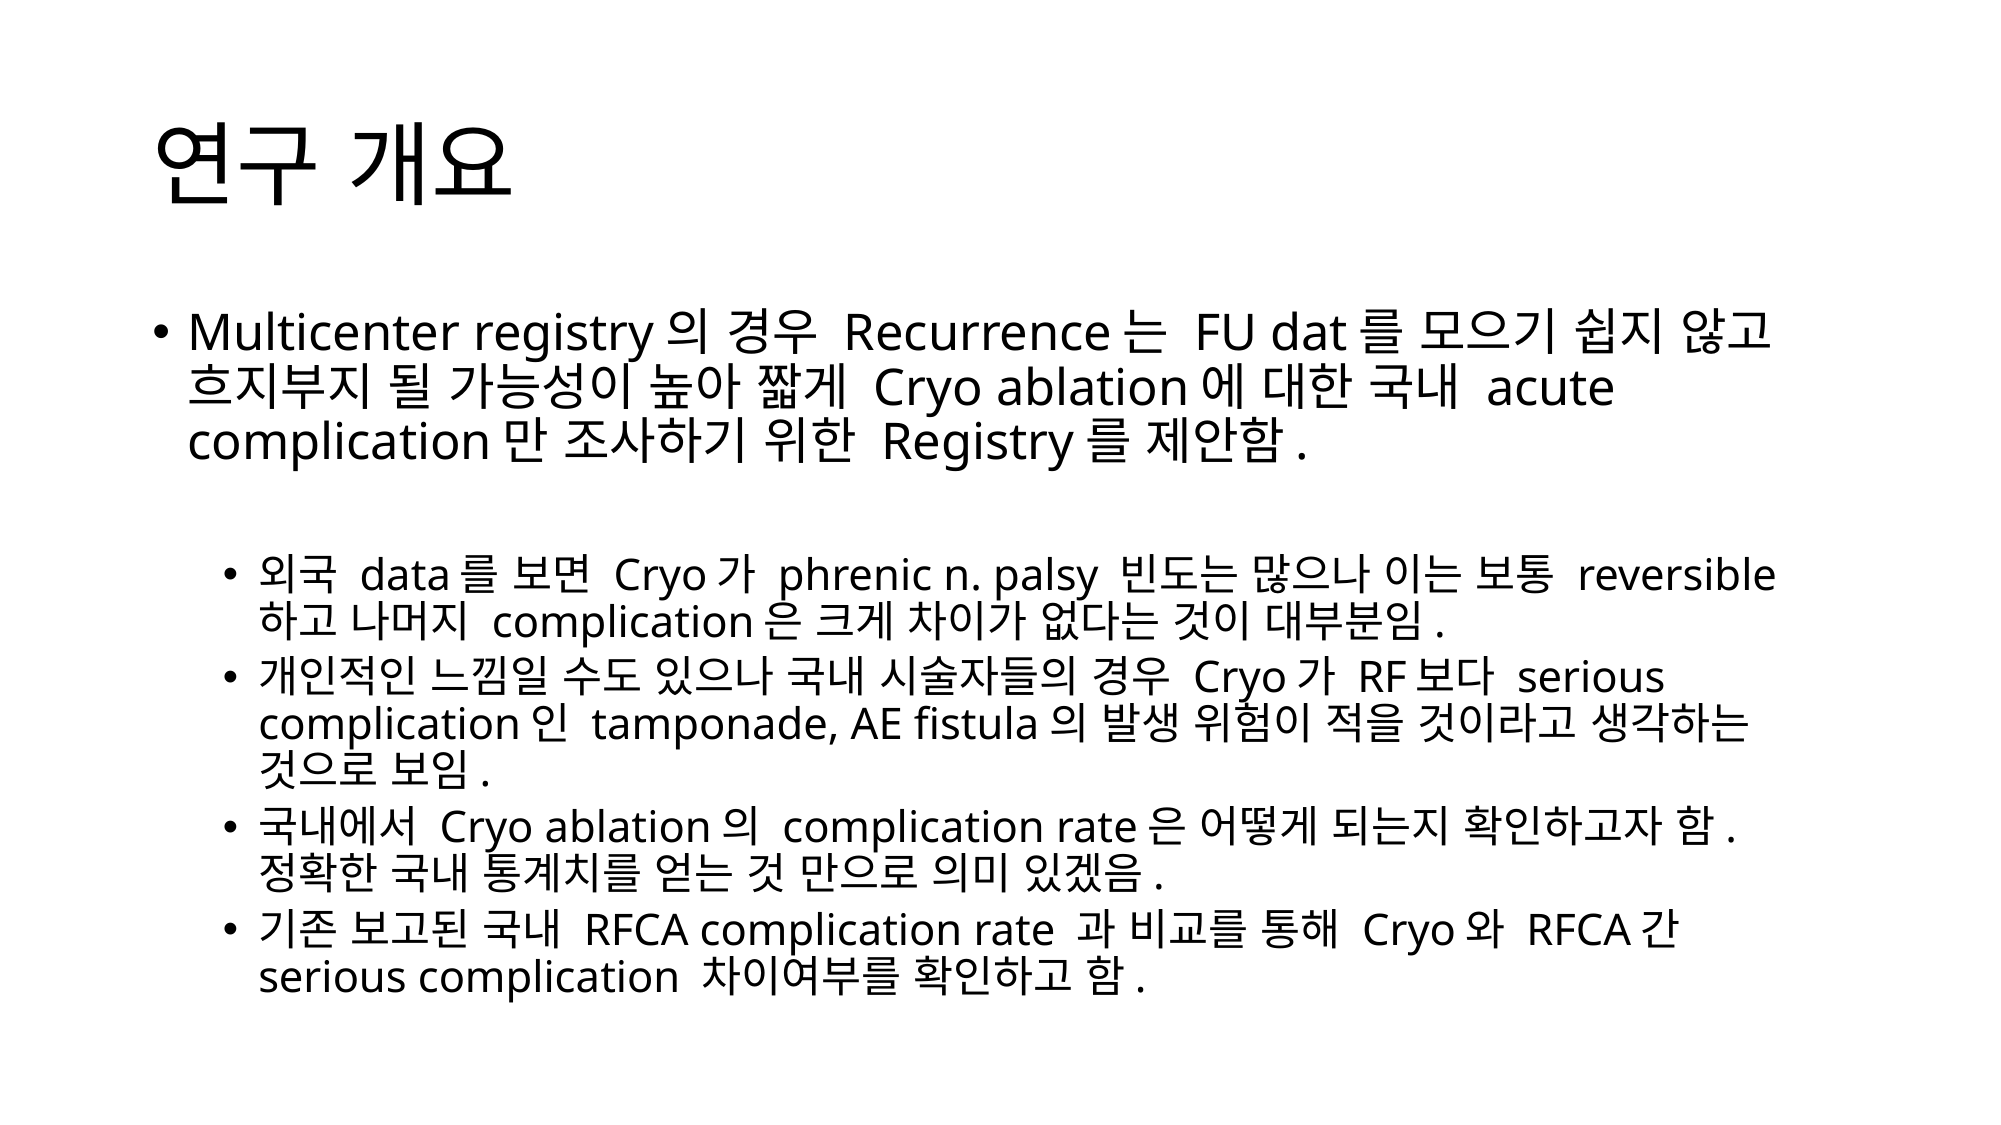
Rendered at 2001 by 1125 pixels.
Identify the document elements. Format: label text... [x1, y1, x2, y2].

title 연구 개요 [137, 59, 1863, 278]
list Multicenter registry의 경우 Recurrence는 FU dat를 모으기 쉽지 않고 흐지부지 될 가능성이 높아 짧게 Cryo ablation에 대한 국내 acute complication만 조사하기 위한 Registry를 제안함. 외국 data를 보면 Cryo가 phrenic n. palsy 빈도는 많으나 이는 보통 reversible 하고 나머지 complication은 크게 차이가 없다는 것이 대부분임. 개인적인 느낌일 수도 있으나 국내 시술자들의 경우 Cryo가 RF보다 serious complication인 tamponade, AE fistula의 발생 위험이 적을 것이라고 생각하는 것으로 보임. 국내에서 Cryo ablation의 complication rate은 어떻게 되는지 확인하고자 함. 정확한 국내 통계치를 얻는 것 만으로 의미 있겠음. 기존 보고된 국내 RFCA complication rate 과 비교를 통해 Cryo와 RFCA간 serious complication 차이여부를 확인하고 함. [137, 299, 1863, 1014]
